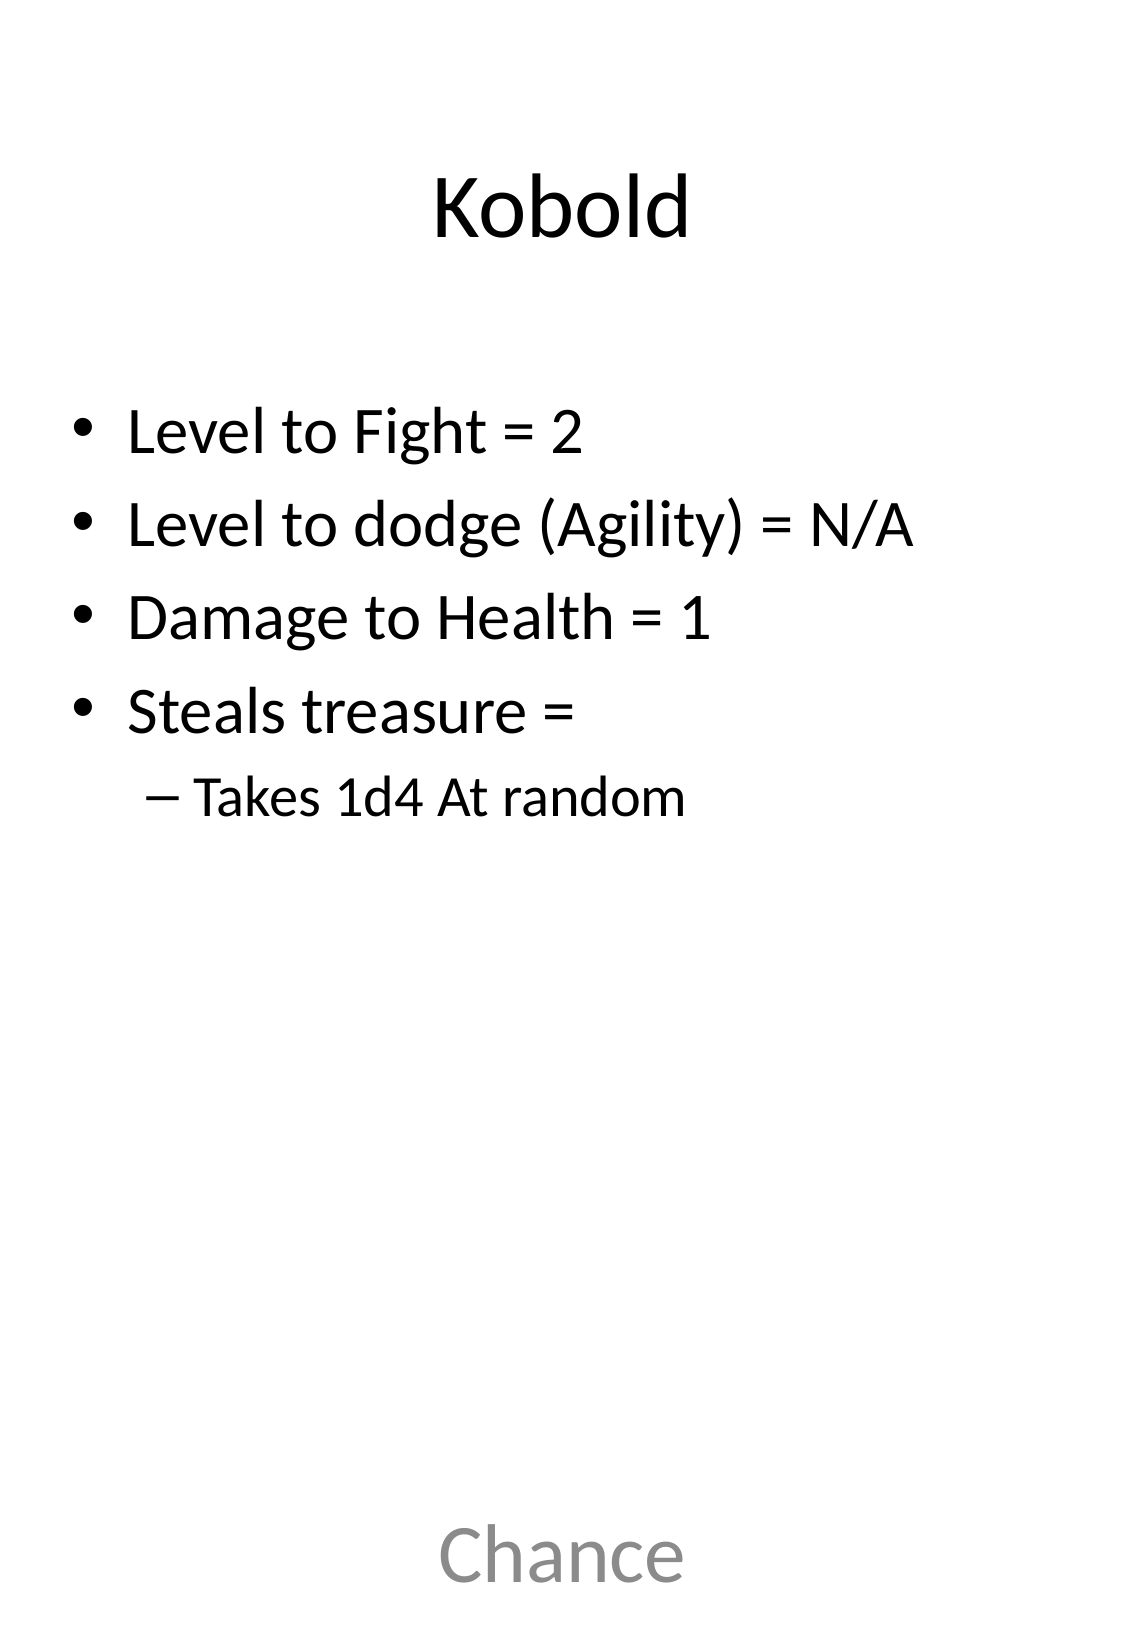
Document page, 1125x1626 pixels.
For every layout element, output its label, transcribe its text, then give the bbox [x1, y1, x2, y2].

title Kobold [56, 65, 1069, 336]
footer Chance [384, 1506, 741, 1593]
list Level to Fight = 2 Level to dodge (Agility) = N/A Damage to Health = 1 Steals treasure = Takes 1d4 At random [56, 379, 1069, 1452]
